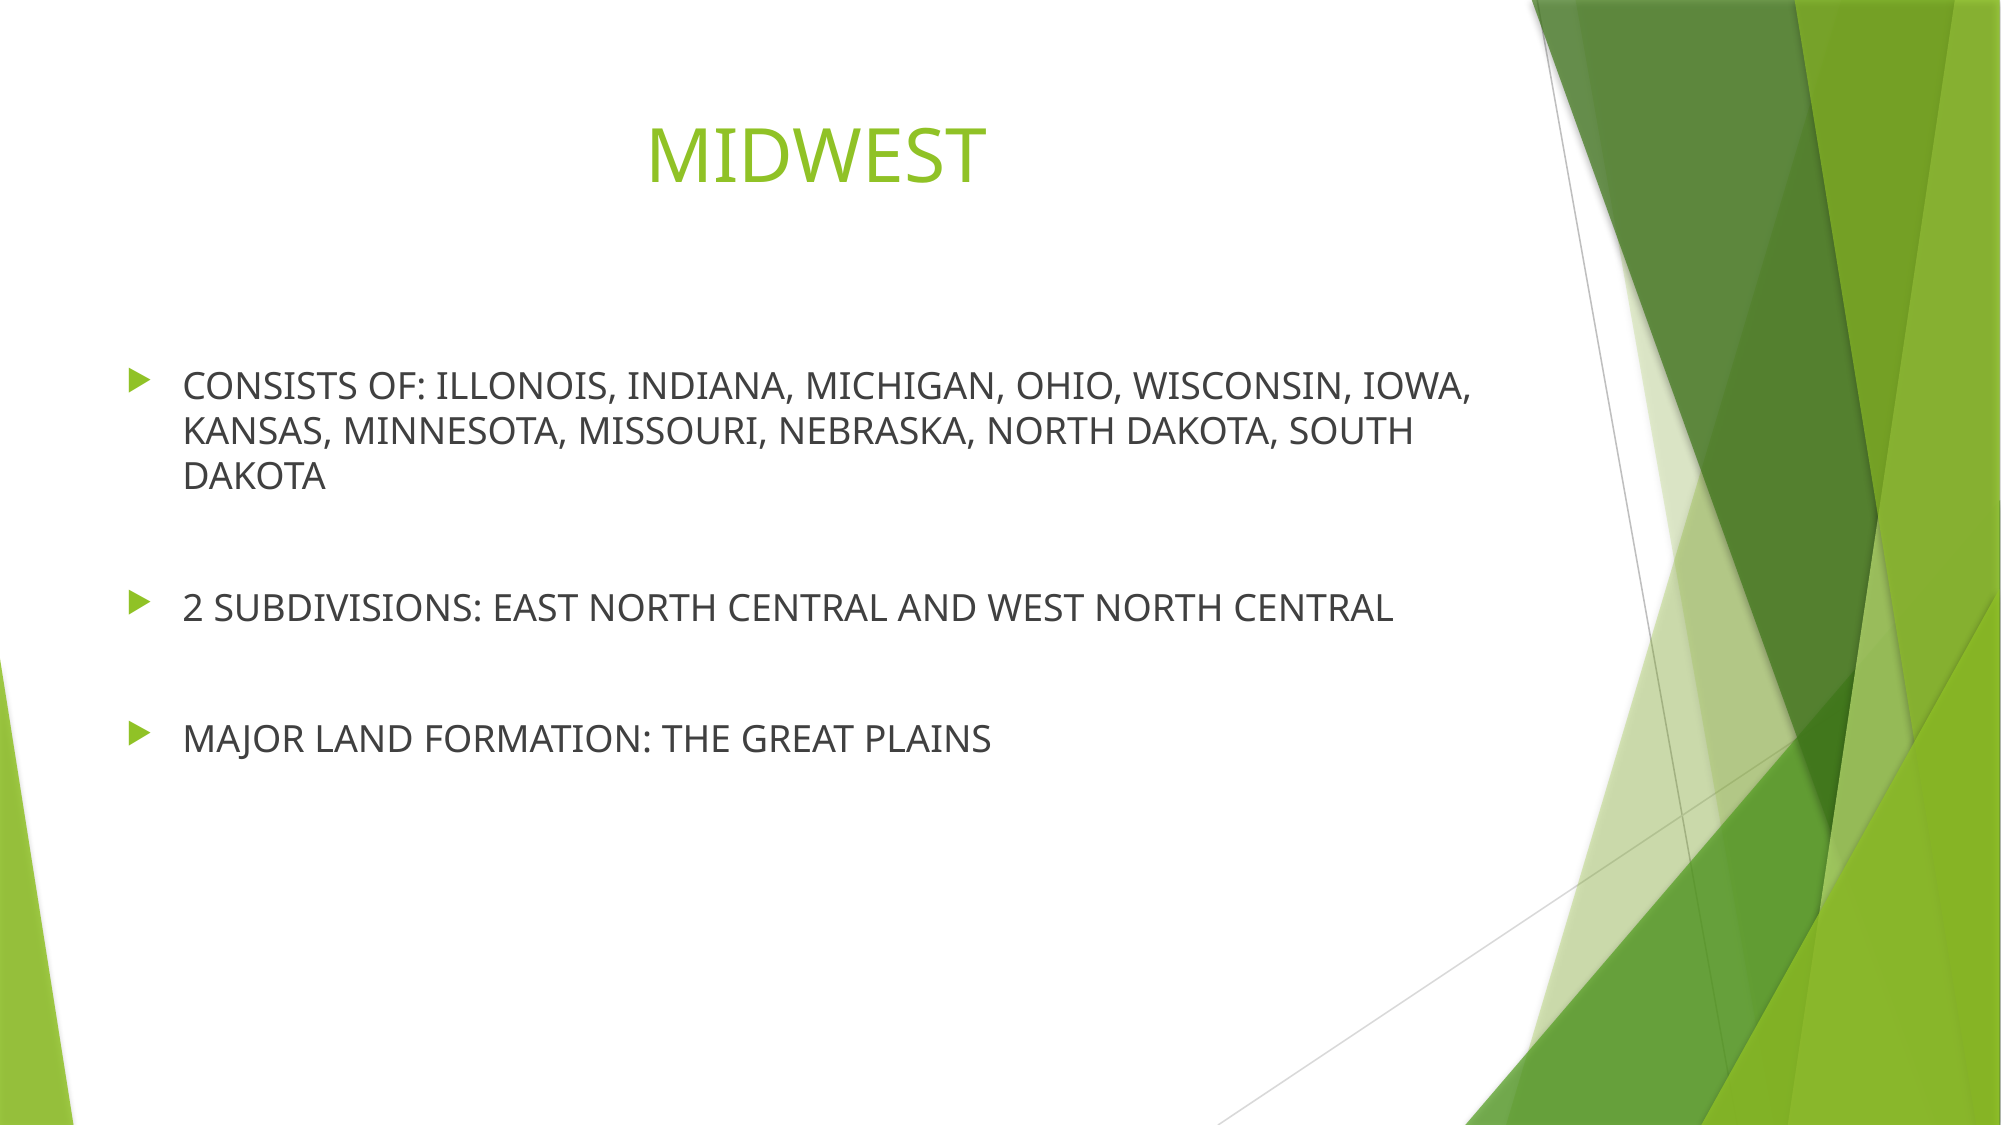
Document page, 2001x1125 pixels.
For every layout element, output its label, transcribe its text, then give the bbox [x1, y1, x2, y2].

list CONSISTS OF: ILLONOIS, INDIANA, MICHIGAN, OHIO, WISCONSIN, IOWA, KANSAS, MINNESOTA, MISSOURI, NEBRASKA, NORTH DAKOTA, SOUTH DAKOTA 2 SUBDIVISIONS: EAST NORTH CENTRAL AND WEST NORTH CENTRAL MAJOR LAND FORMATION: THE GREAT PLAINS [111, 354, 1522, 992]
title MIDWEST [111, 99, 1522, 317]
